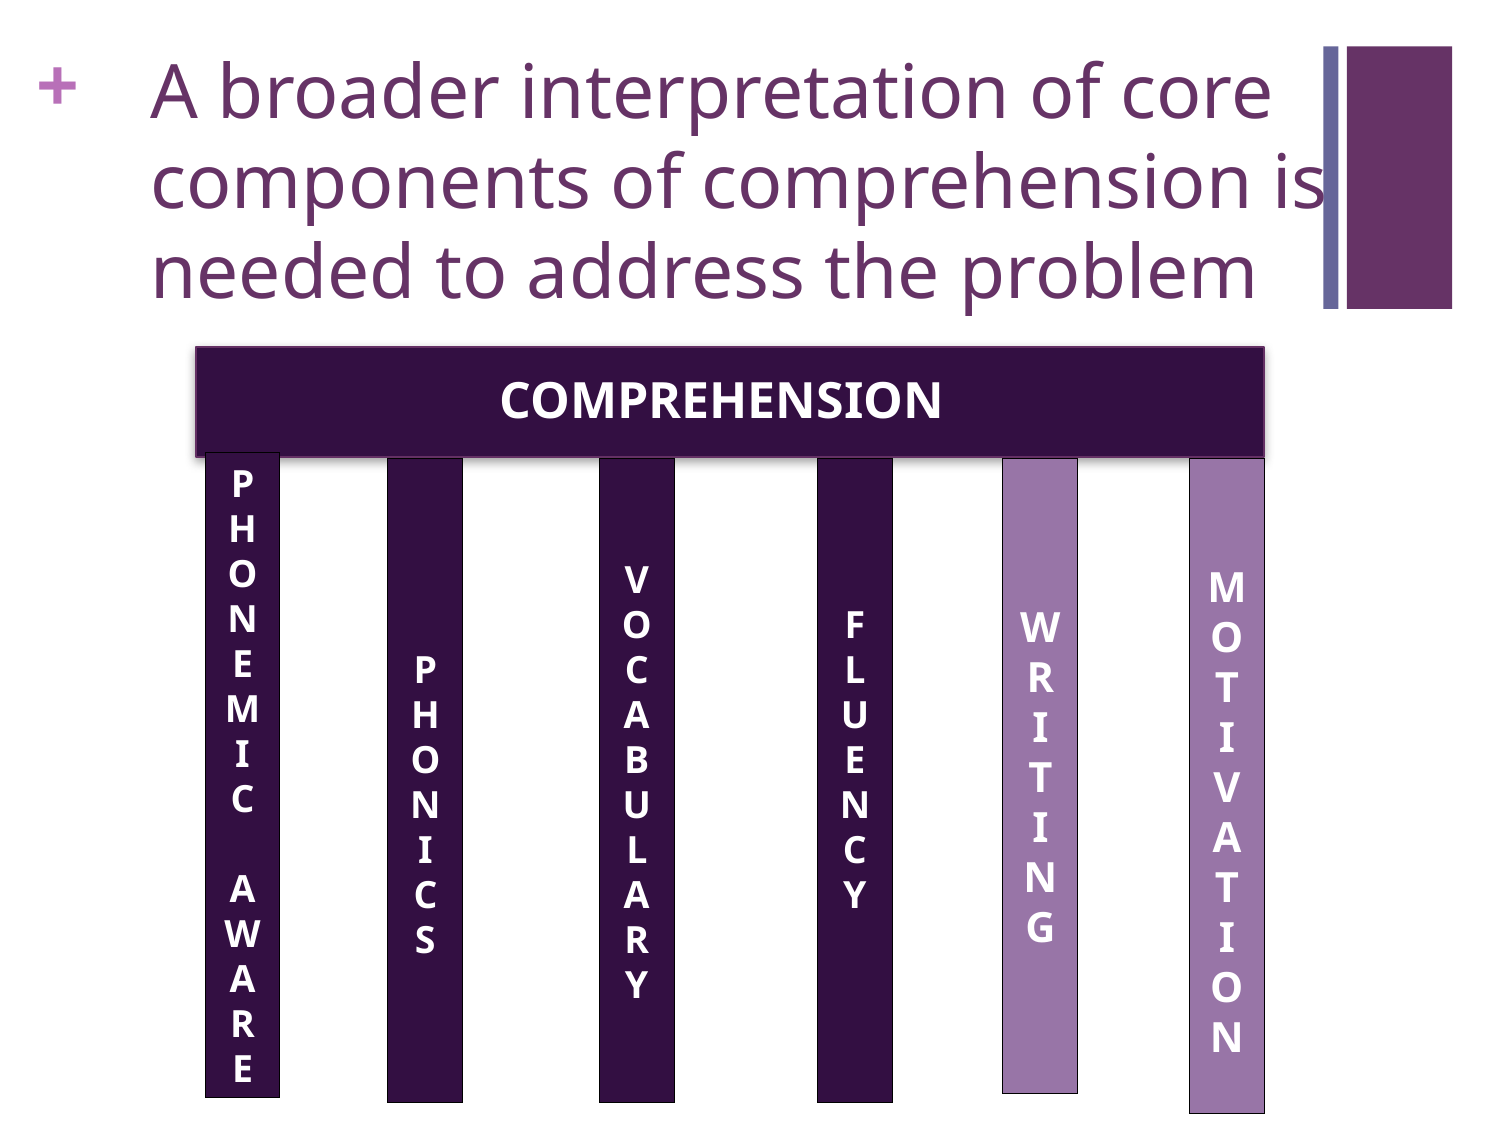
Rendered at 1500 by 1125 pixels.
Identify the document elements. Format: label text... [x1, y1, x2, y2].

text_box M O T I V A T I O N [1189, 458, 1265, 1114]
text_box COMPREHENSION [484, 361, 1003, 437]
text_box W R I T I N G [1002, 458, 1078, 1094]
title A broader interpretation of core components of comprehension is needed to address the problem [135, 36, 1375, 220]
text_box V O C A B U L A R Y [599, 458, 675, 1103]
text_box [195, 346, 1265, 458]
text_box F L U E N C Y [817, 458, 893, 1103]
text_box P H O N I C S [387, 458, 463, 1103]
text_box P H O N E M I C A W A R E [205, 452, 280, 1098]
